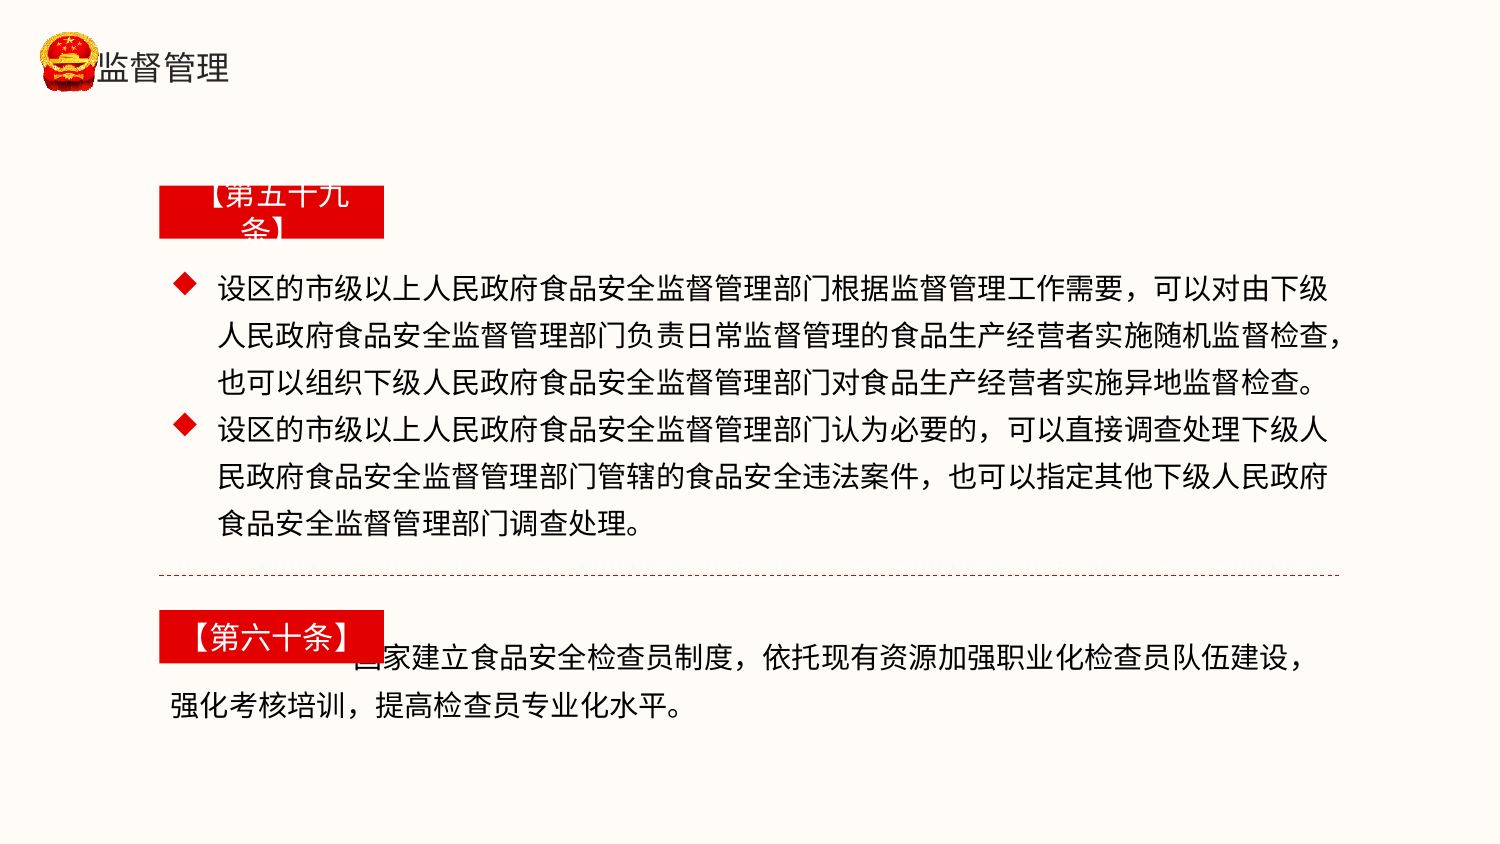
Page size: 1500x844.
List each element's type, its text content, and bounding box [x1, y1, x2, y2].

text_box 国家建立食品安全检查员制度，依托现有资源加强职业化检查员队伍建设，强化考核培训，提高检查员专业化水平。 [159, 622, 1341, 728]
picture [31, 21, 104, 97]
text_box 监督管理 [81, 37, 588, 98]
text_box 【第六十条】 [158, 609, 385, 664]
text_box 设区的市级以上人民政府食品安全监督管理部门根据监督管理工作需要，可以对由下级人民政府食品安全监督管理部门负责日常监督管理的食品生产经营者实施随机监督检查，也可以组织下级人民政府食品安全监督管理部门对食品生产经营者实施异地监督检查。 设区的市级以上人民政府食品安全监督管理部门认为必要的，可以直接调查处理下级人民政府食品安全监督管理部门管辖的食品安全违法案件，也可以指定其他下级人民政府食品安全监督管理部门调查处理。 [159, 252, 1341, 547]
text_box 【第五十九条】 [158, 185, 385, 240]
